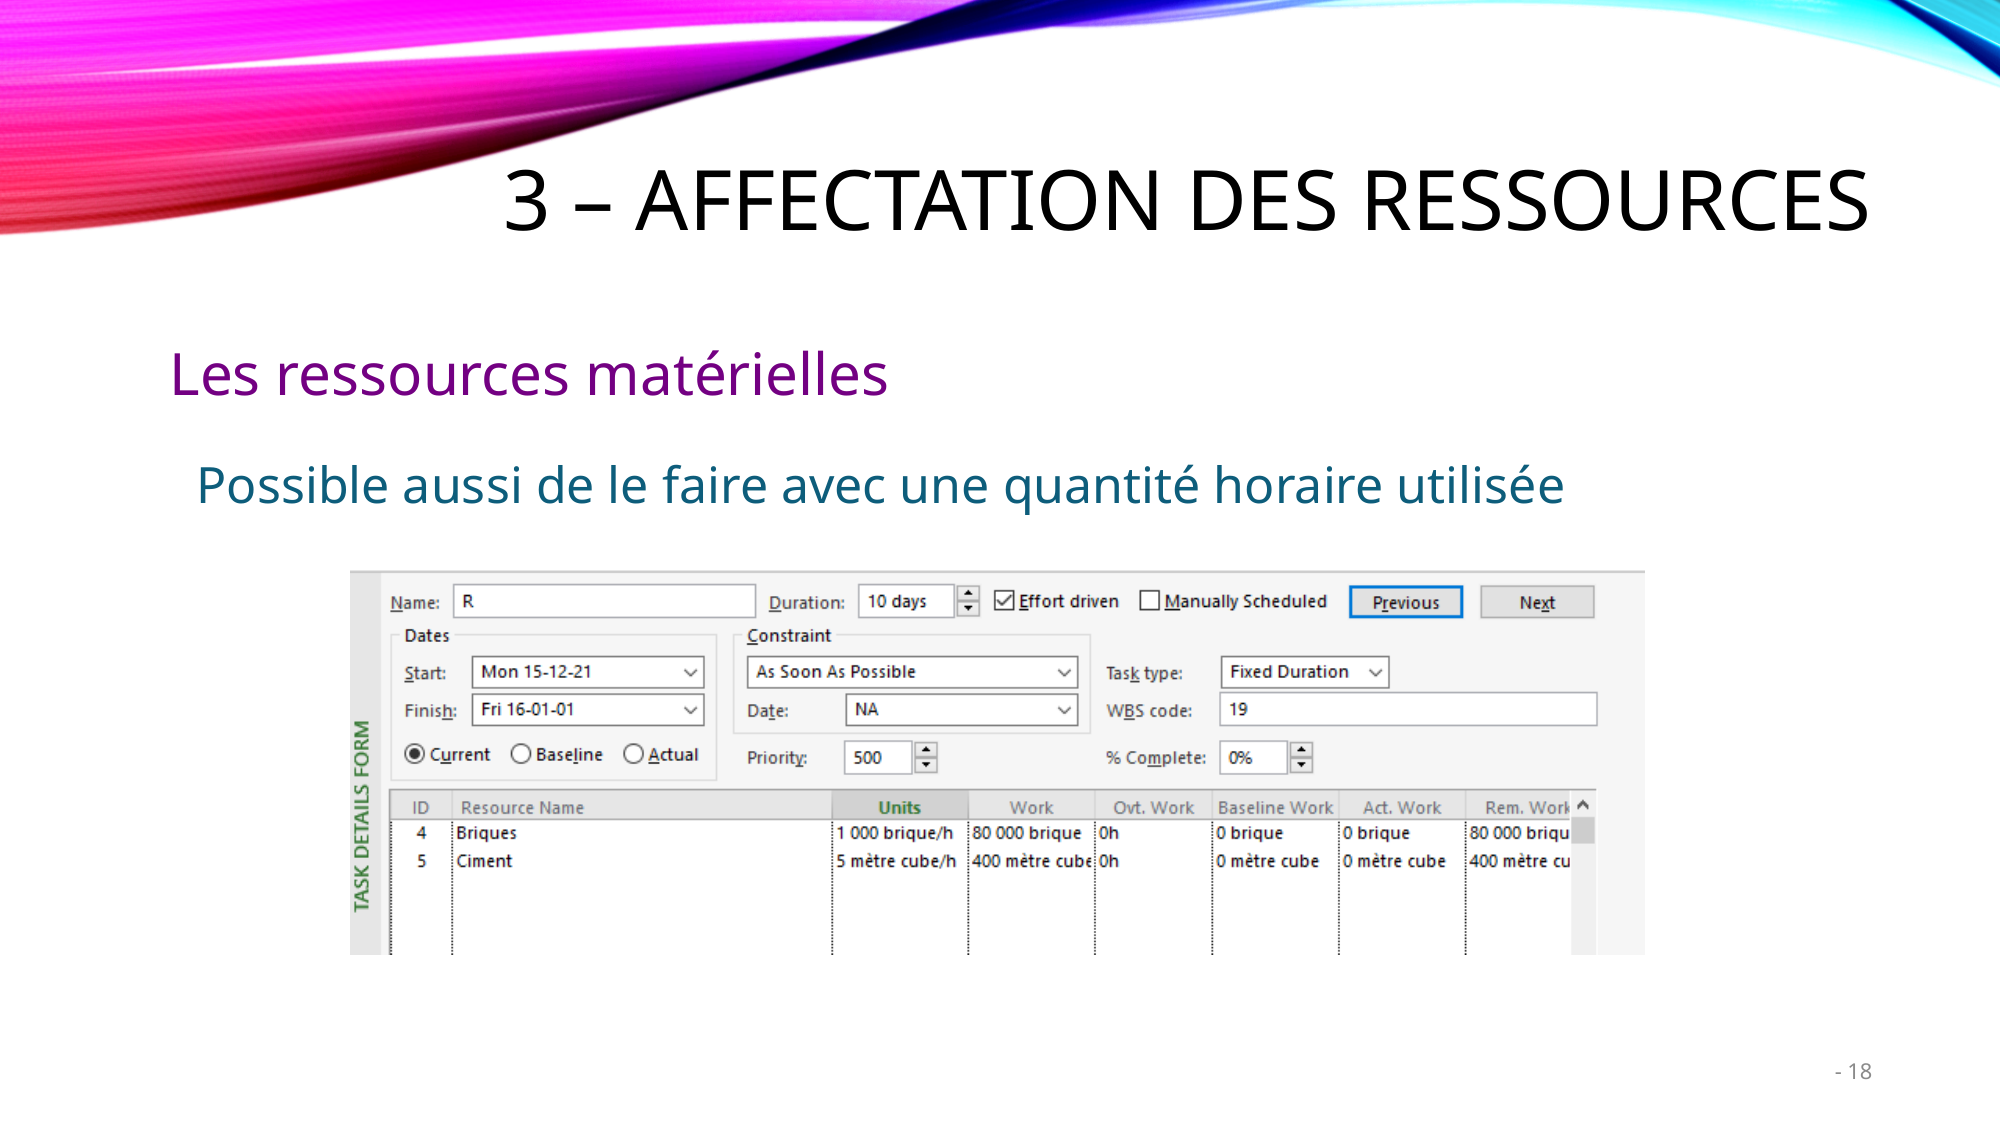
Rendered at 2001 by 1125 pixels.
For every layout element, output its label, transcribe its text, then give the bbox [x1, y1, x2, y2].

slide_number 18 [1808, 1042, 1888, 1103]
text_box Les ressources matérielles [154, 259, 1841, 415]
picture [350, 569, 1646, 955]
picture [1910, 0, 2000, 45]
text_box 3 – Affectation des ressources [424, 129, 1888, 277]
text_box Possible aussi de le faire avec une quantité horaire utilisée [181, 446, 1696, 522]
picture [0, 0, 2000, 237]
picture [1890, 0, 2000, 75]
